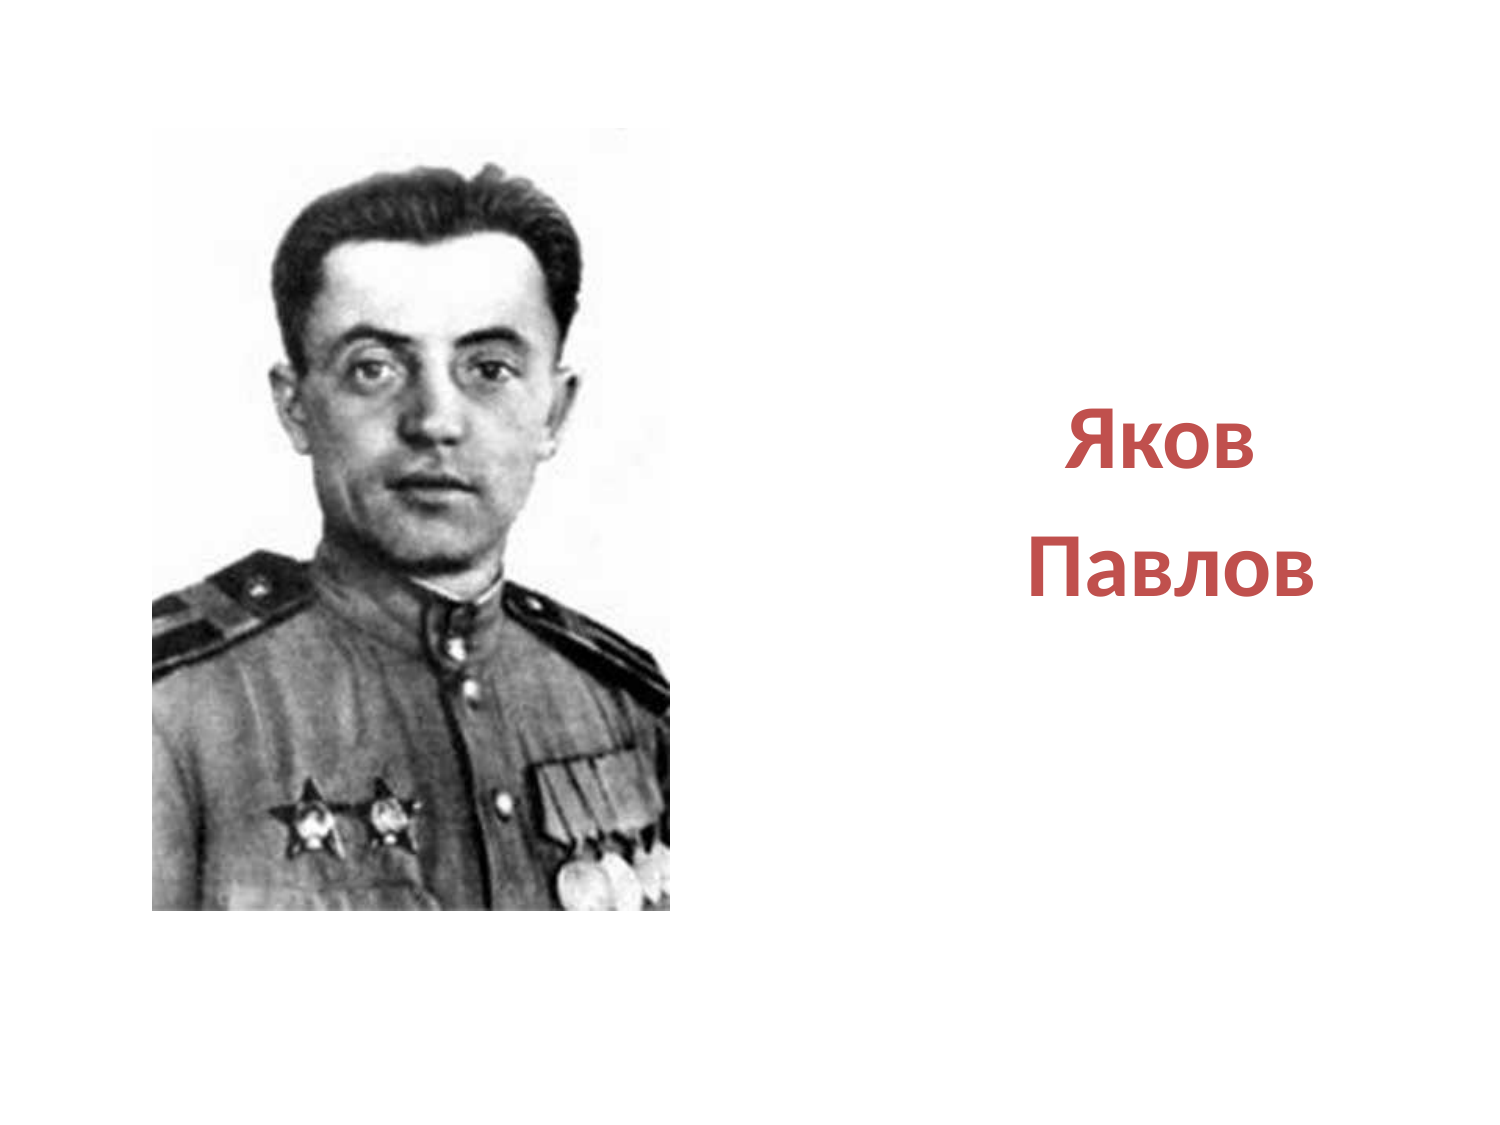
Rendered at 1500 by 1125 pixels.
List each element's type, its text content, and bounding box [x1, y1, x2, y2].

picture [152, 128, 670, 911]
subtitle Яков Павлов [867, 369, 1477, 657]
